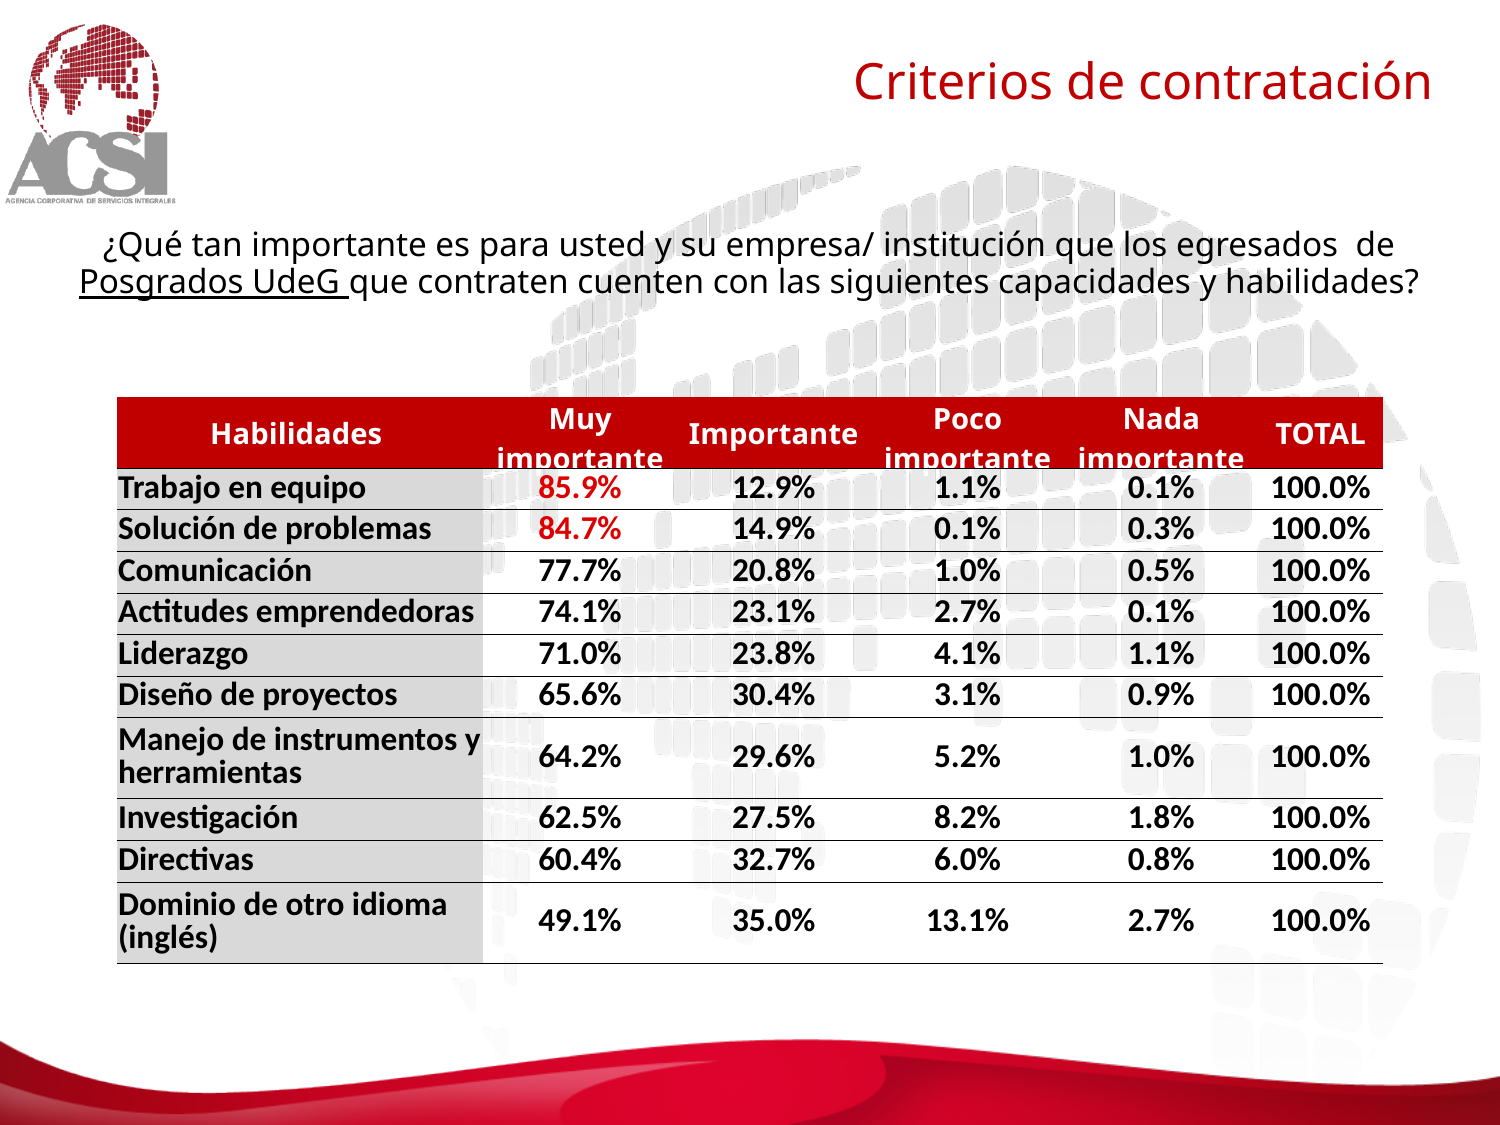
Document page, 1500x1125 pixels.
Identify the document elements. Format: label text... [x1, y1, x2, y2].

table_cell 4.1% [871, 635, 1064, 676]
table_header TOTAL [1258, 397, 1383, 468]
table_cell 35.0% [677, 883, 871, 963]
table_cell 2.7% [1064, 883, 1258, 963]
table_cell 62.5% [483, 799, 677, 840]
text_box ¿Qué tan importante es para usted y su empresa/ institución que los egresados de Posgrados UdeG que contraten cuenten con las siguientes capacidades y habilidades? [41, 219, 1459, 309]
table_cell 100.0% [1258, 552, 1383, 593]
table_header Poco importante [871, 397, 1064, 468]
table_cell 100.0% [1258, 841, 1383, 882]
table_cell 0.8% [1064, 841, 1258, 882]
table_cell 2.7% [871, 594, 1064, 634]
table_cell Liderazgo [117, 635, 483, 676]
table_cell 71.0% [483, 635, 677, 676]
table_cell 74.1% [483, 594, 677, 634]
table_cell 5.2% [871, 718, 1064, 798]
table_cell 0.1% [1064, 594, 1258, 634]
table_cell 1.0% [1064, 718, 1258, 798]
table_cell Dominio de otro idioma (inglés) [117, 883, 483, 963]
table_cell 29.6% [677, 718, 871, 798]
table_cell 60.4% [483, 841, 677, 882]
table_cell 0.9% [1064, 677, 1258, 717]
table_cell 0.1% [871, 510, 1064, 551]
table_cell Directivas [117, 841, 483, 882]
table_cell Investigación [117, 799, 483, 840]
table_cell 100.0% [1258, 677, 1383, 717]
table_header Importante [677, 397, 871, 468]
table_cell 27.5% [677, 799, 871, 840]
table_header Muy importante [483, 397, 677, 468]
table_cell 100.0% [1258, 799, 1383, 840]
table_cell 8.2% [871, 799, 1064, 840]
table_cell 100.0% [1258, 510, 1383, 551]
table_cell 3.1% [871, 677, 1064, 717]
table_cell 100.0% [1258, 469, 1383, 509]
table_cell 30.4% [677, 677, 871, 717]
table_header Habilidades [117, 397, 483, 468]
table_cell Trabajo en equipo [117, 469, 483, 509]
table_cell 0.3% [1064, 510, 1258, 551]
table_cell 1.0% [871, 552, 1064, 593]
text_box Criterios de contratación [537, 42, 1449, 118]
table_cell Comunicación [117, 552, 483, 593]
table_cell 12.9% [677, 469, 871, 509]
picture [0, 149, 1500, 1125]
table_cell 1.1% [1064, 635, 1258, 676]
table_cell 13.1% [871, 883, 1064, 963]
table_cell 100.0% [1258, 635, 1383, 676]
table_cell 23.1% [677, 594, 871, 634]
table_cell 23.8% [677, 635, 871, 676]
table_cell 14.9% [677, 510, 871, 551]
table_cell 100.0% [1258, 594, 1383, 634]
table_cell Diseño de proyectos [117, 677, 483, 717]
picture [0, 19, 182, 208]
table_cell 49.1% [483, 883, 677, 963]
table_cell 32.7% [677, 841, 871, 882]
table_cell Manejo de instrumentos y herramientas [117, 718, 483, 798]
table_cell 100.0% [1258, 718, 1383, 798]
table_cell 1.1% [871, 469, 1064, 509]
table_cell 100.0% [1258, 883, 1383, 963]
table_cell 0.1% [1064, 469, 1258, 509]
table_cell 0.5% [1064, 552, 1258, 593]
table_cell 20.8% [677, 552, 871, 593]
table_cell 65.6% [483, 677, 677, 717]
table_cell 85.9% [483, 469, 677, 509]
table_header Nada importante [1064, 397, 1258, 468]
table_cell 1.8% [1064, 799, 1258, 840]
table_cell Solución de problemas [117, 510, 483, 551]
table_cell 64.2% [483, 718, 677, 798]
table_cell 6.0% [871, 841, 1064, 882]
table_cell Actitudes emprendedoras [117, 594, 483, 634]
table_cell 84.7% [483, 510, 677, 551]
table_cell 77.7% [483, 552, 677, 593]
